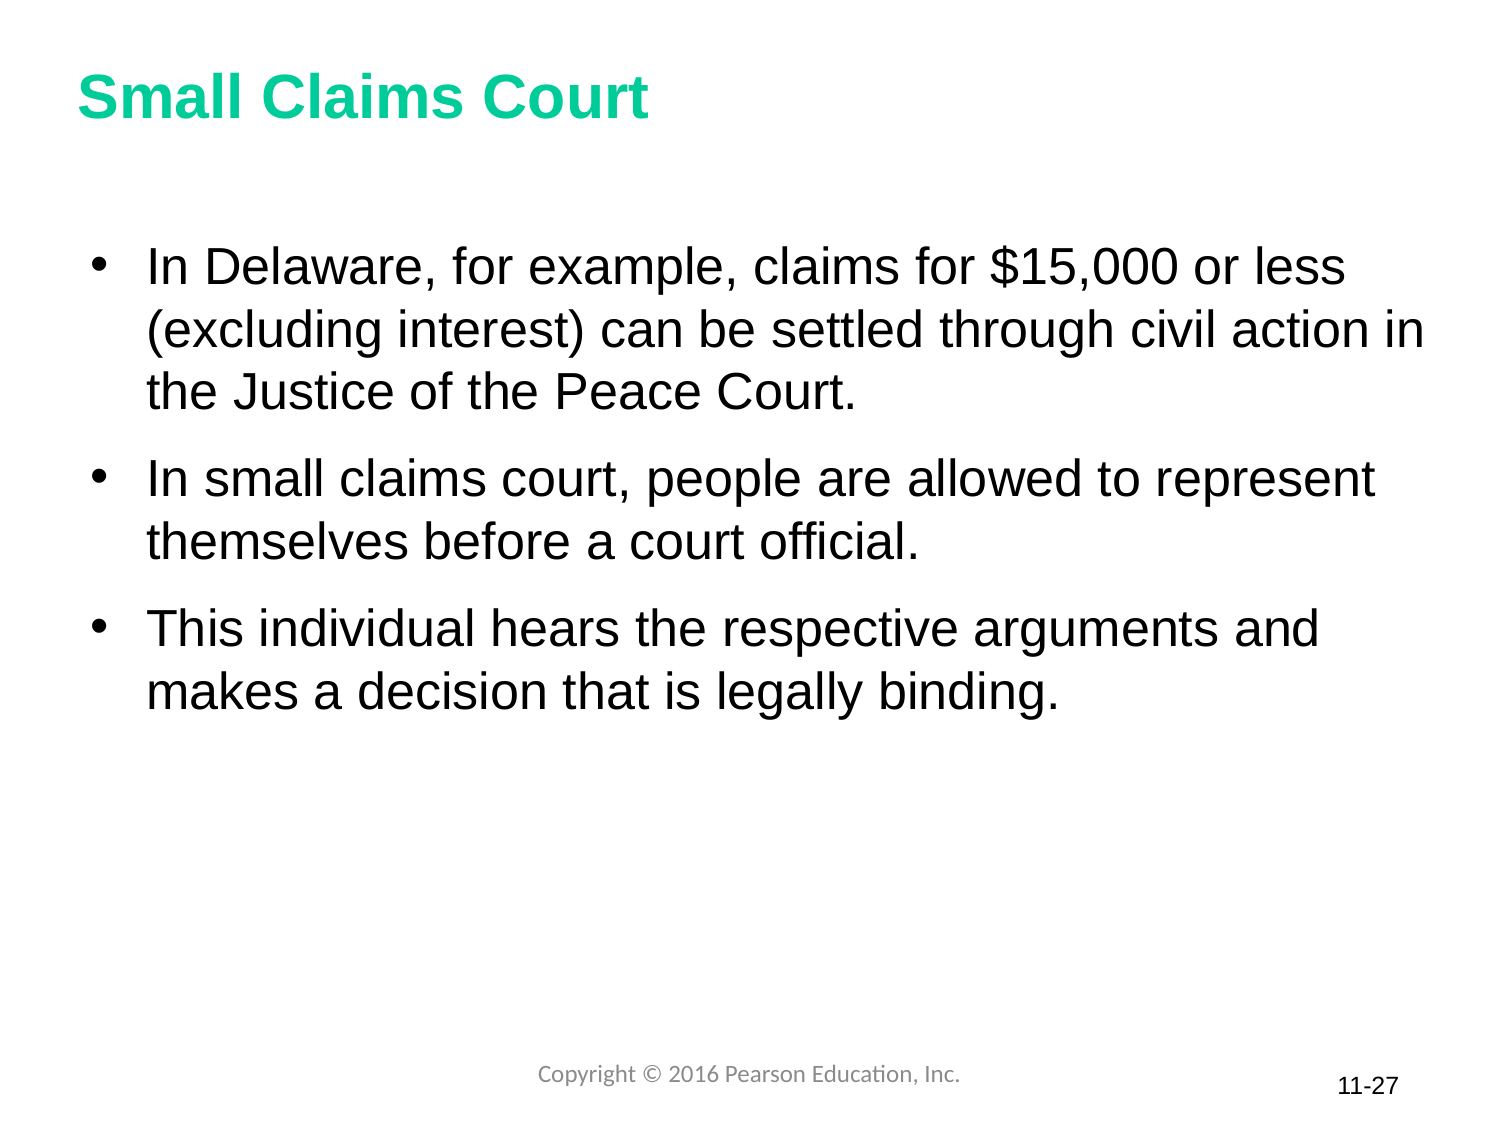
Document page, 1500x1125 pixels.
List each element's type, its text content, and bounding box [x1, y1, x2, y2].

list In Delaware, for example, claims for $15,000 or less (excluding interest) can be settled through civil action in the Justice of the Peace Court. In small claims court, people are allowed to represent themselves before a court official. This individual hears the respective arguments and makes a decision that is legally binding. [75, 224, 1475, 968]
footer Copyright © 2016 Pearson Education, Inc. [512, 1042, 988, 1103]
title Small Claims Court [62, 0, 1413, 188]
